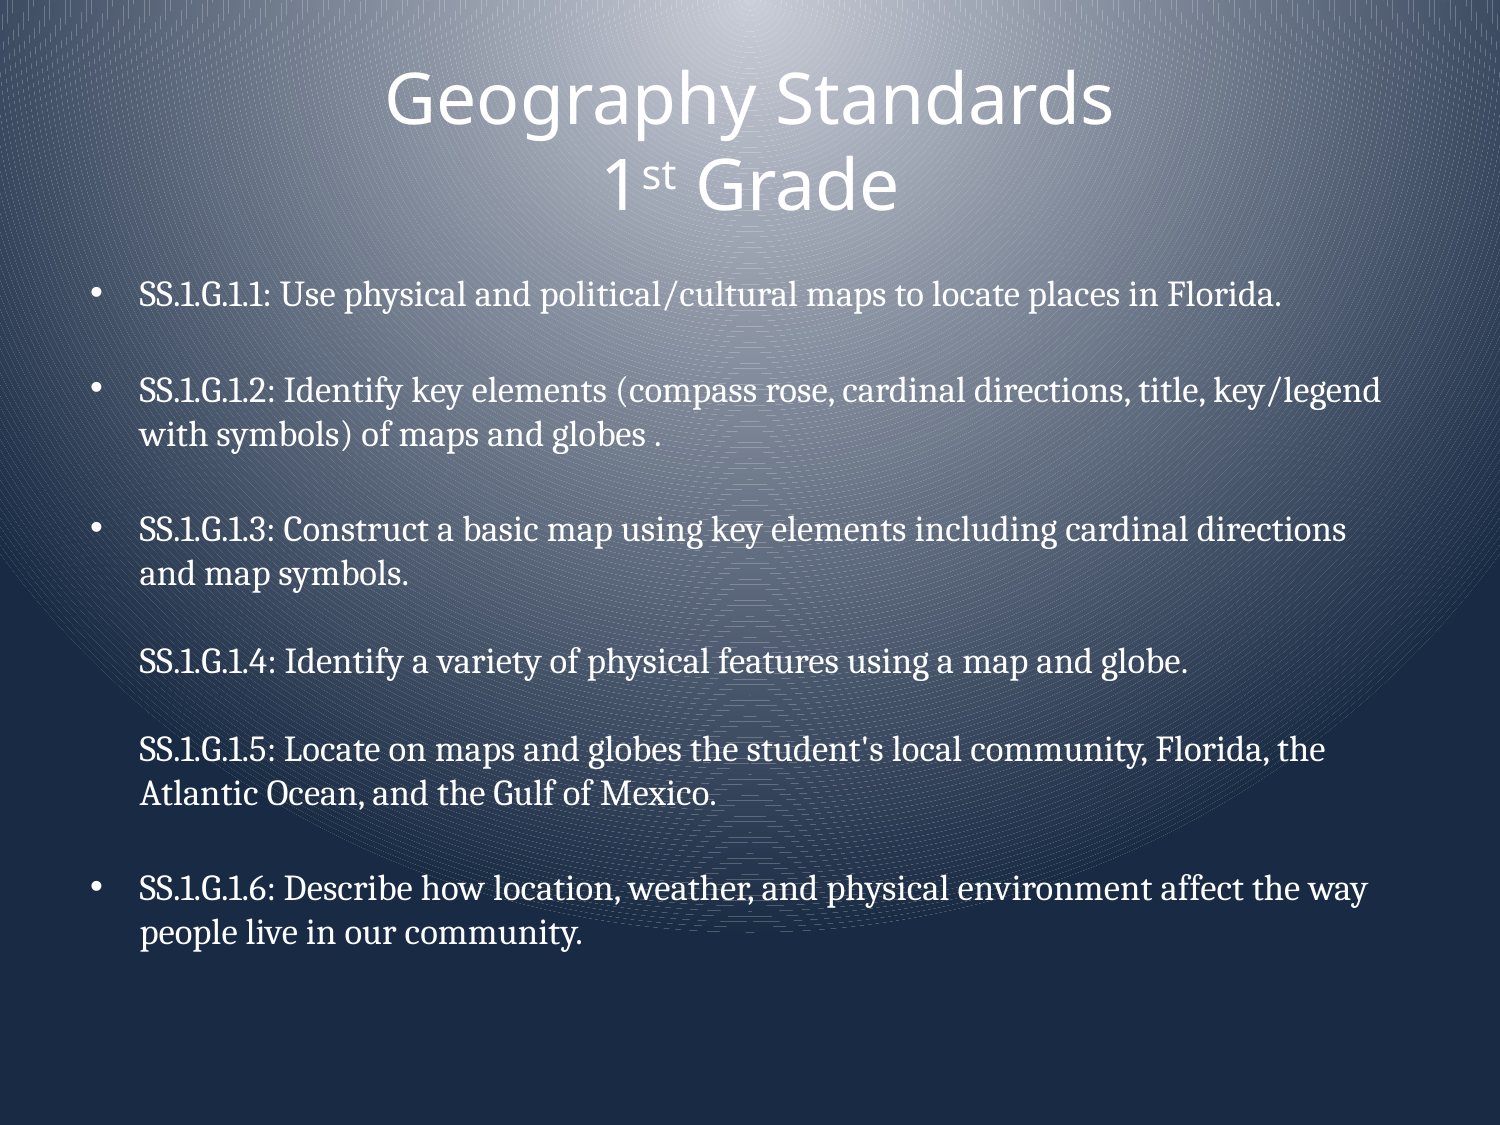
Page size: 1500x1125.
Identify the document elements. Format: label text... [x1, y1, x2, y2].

list SS.1.G.1.1: Use physical and political/cultural maps to locate places in Florida. SS.1.G.1.2: Identify key elements (compass rose, cardinal directions, title, key/legend with symbols) of maps and globes . SS.1.G.1.3: Construct a basic map using key elements including cardinal directions and map symbols. SS.1.G.1.4: Identify a variety of physical features using a map and globe. SS.1.G.1.5: Locate on maps and globes the student's local community, Florida, the Atlantic Ocean, and the Gulf of Mexico. SS.1.G.1.6: Describe how location, weather, and physical environment affect the way people live in our community. [75, 262, 1425, 1005]
title Geography Standards 1st Grade [75, 45, 1425, 233]
